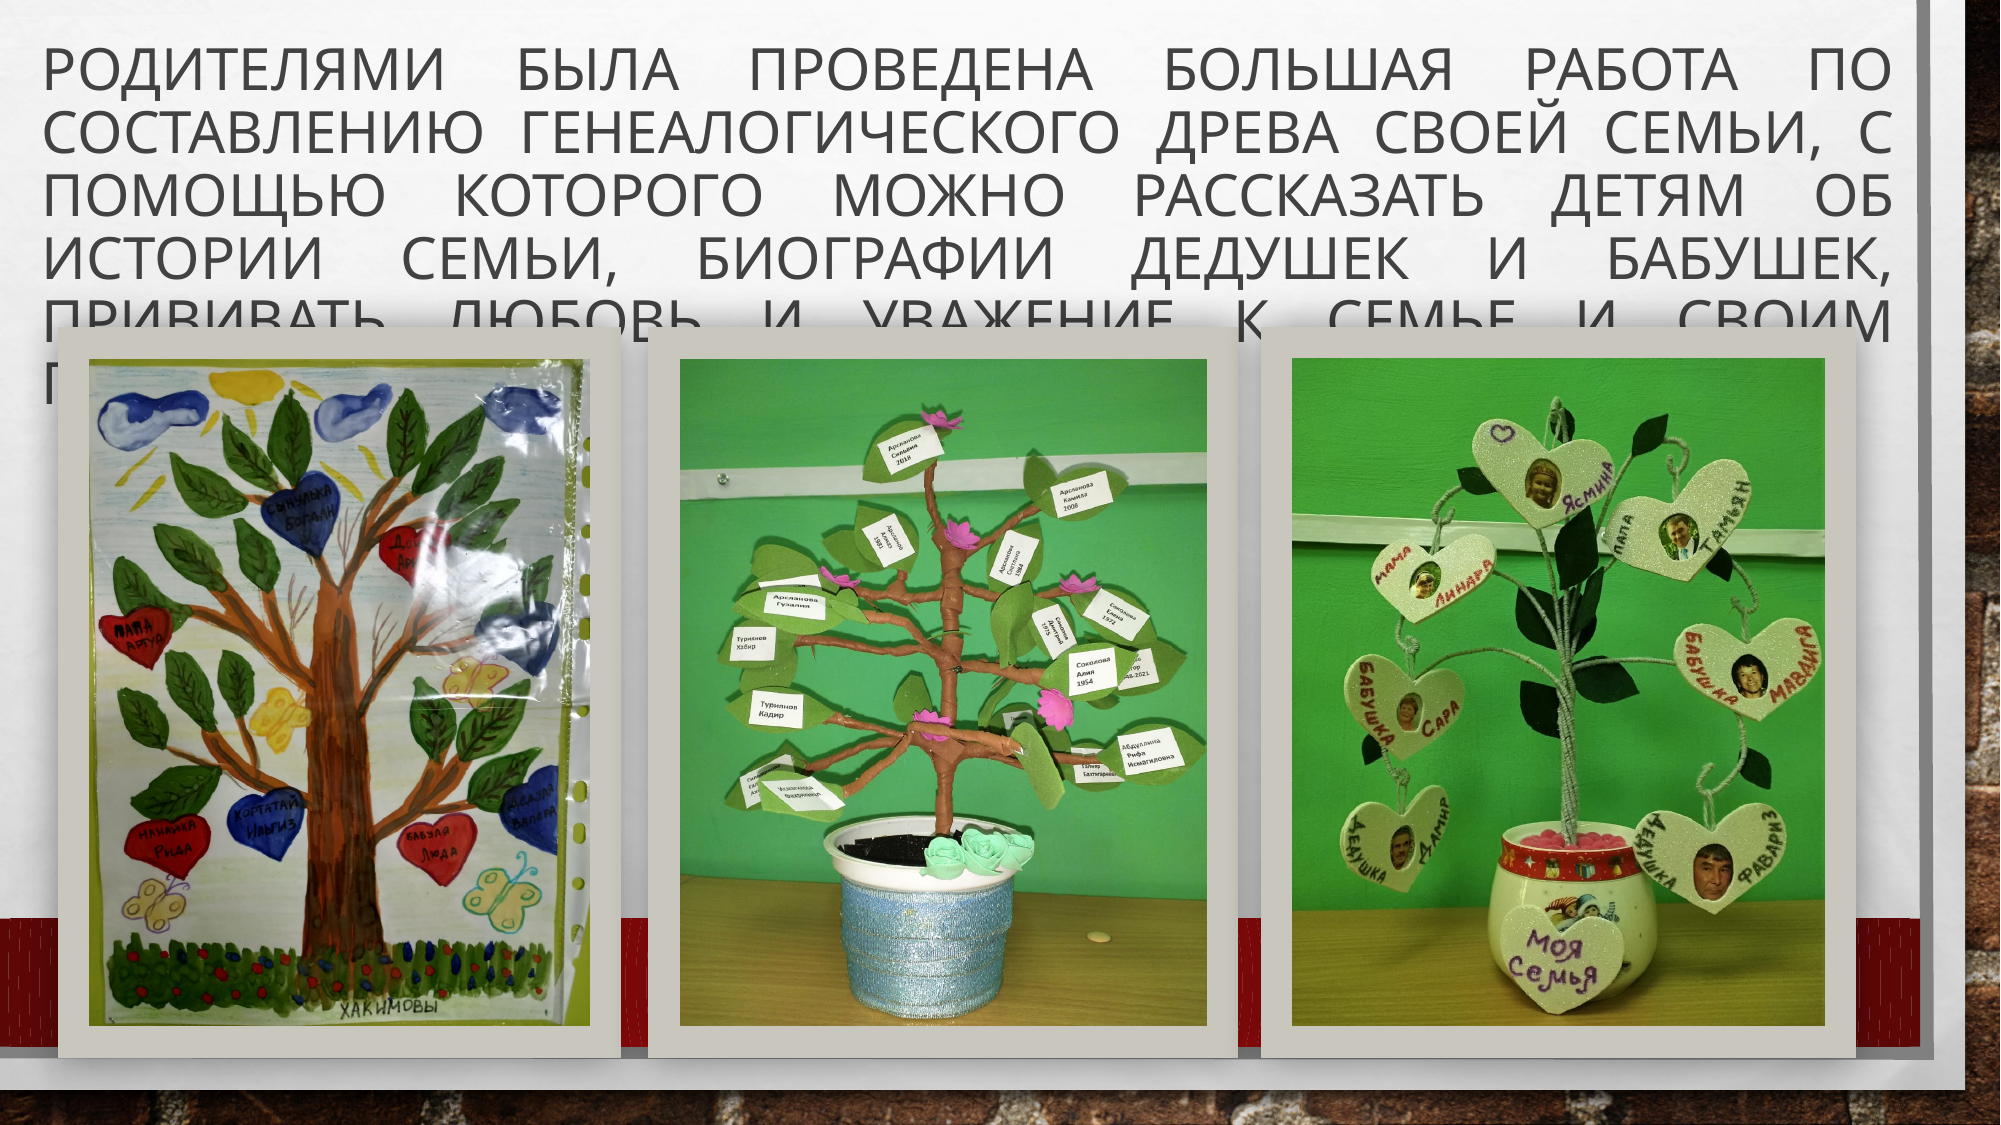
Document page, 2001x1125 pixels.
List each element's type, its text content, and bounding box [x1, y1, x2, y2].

picture [679, 358, 1208, 1027]
picture [0, 0, 2000, 1125]
picture [88, 358, 591, 1027]
picture [1291, 357, 1825, 1027]
title Родителями была проведена большая работа по составлению генеалогического древа своей семьи, с помощью которого можно рассказать детям об истории семьи, биографии дедушек и бабушек, прививать любовь и уважение к семье и своим предкам. [26, 1, 1910, 457]
